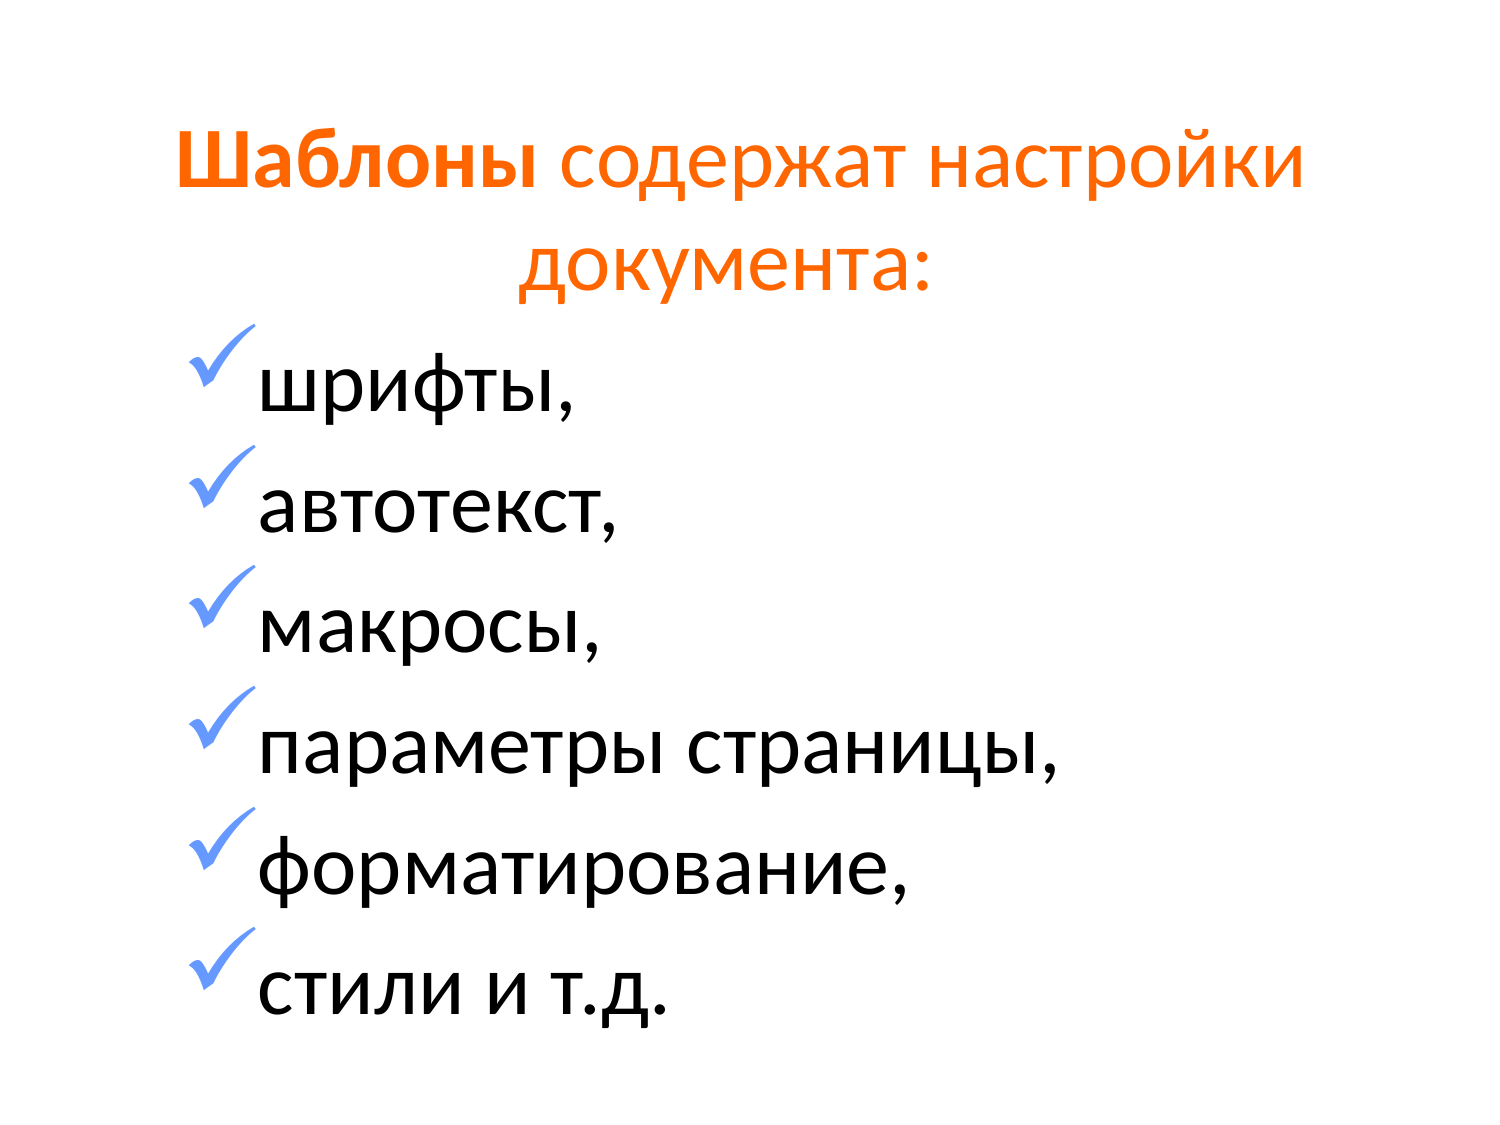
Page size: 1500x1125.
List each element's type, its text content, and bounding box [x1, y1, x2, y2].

list Шаблоны содержат настройки документа: шрифты, автотекст, макросы, параметры страницы, форматирование, стили и т.д. [46, 93, 1407, 1043]
